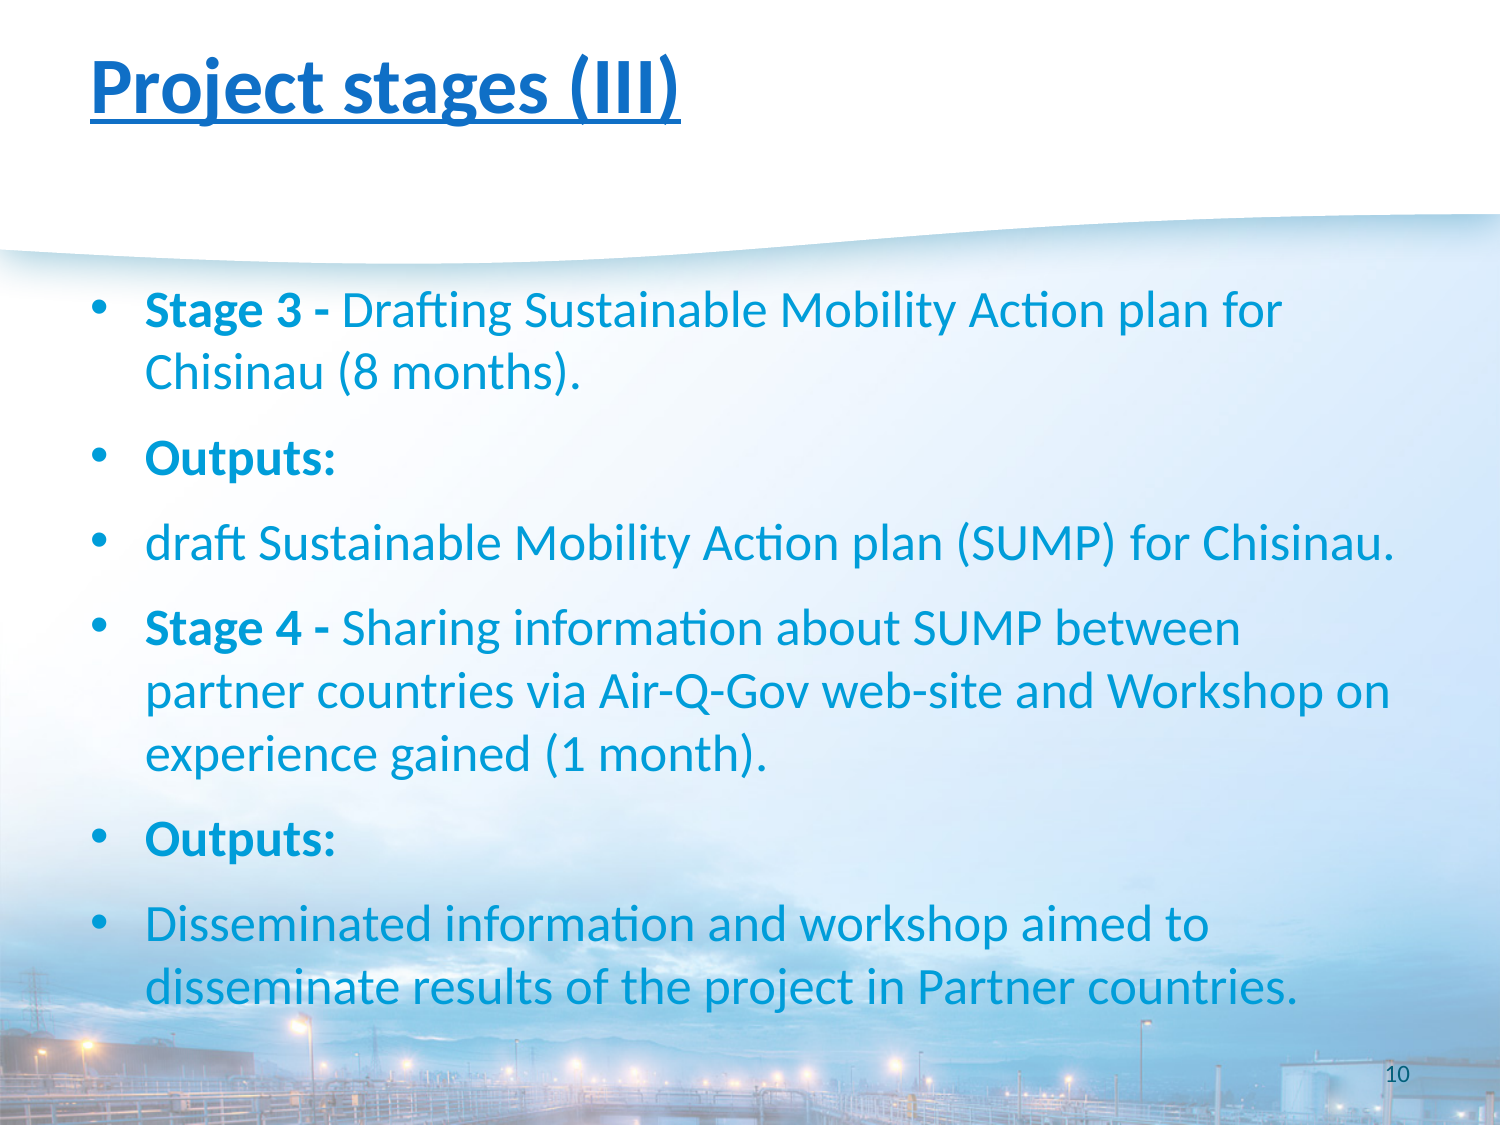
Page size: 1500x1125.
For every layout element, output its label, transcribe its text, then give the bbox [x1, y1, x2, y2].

slide_number 10 [1074, 1042, 1425, 1103]
picture [0, 215, 1500, 1125]
list Stage 3 - Drafting Sustainable Mobility Action plan for Chisinau (8 months). Outputs: draft Sustainable Mobility Action plan (SUMP) for Chisinau. Stage 4 - Sharing information about SUMP between partner countries via Air-Q-Gov web-site and Workshop on experience gained (1 month). Outputs: Disseminated information and workshop aimed to disseminate results of the project in Partner countries. [75, 267, 1425, 1047]
title Project stages (III) [75, 45, 1483, 233]
